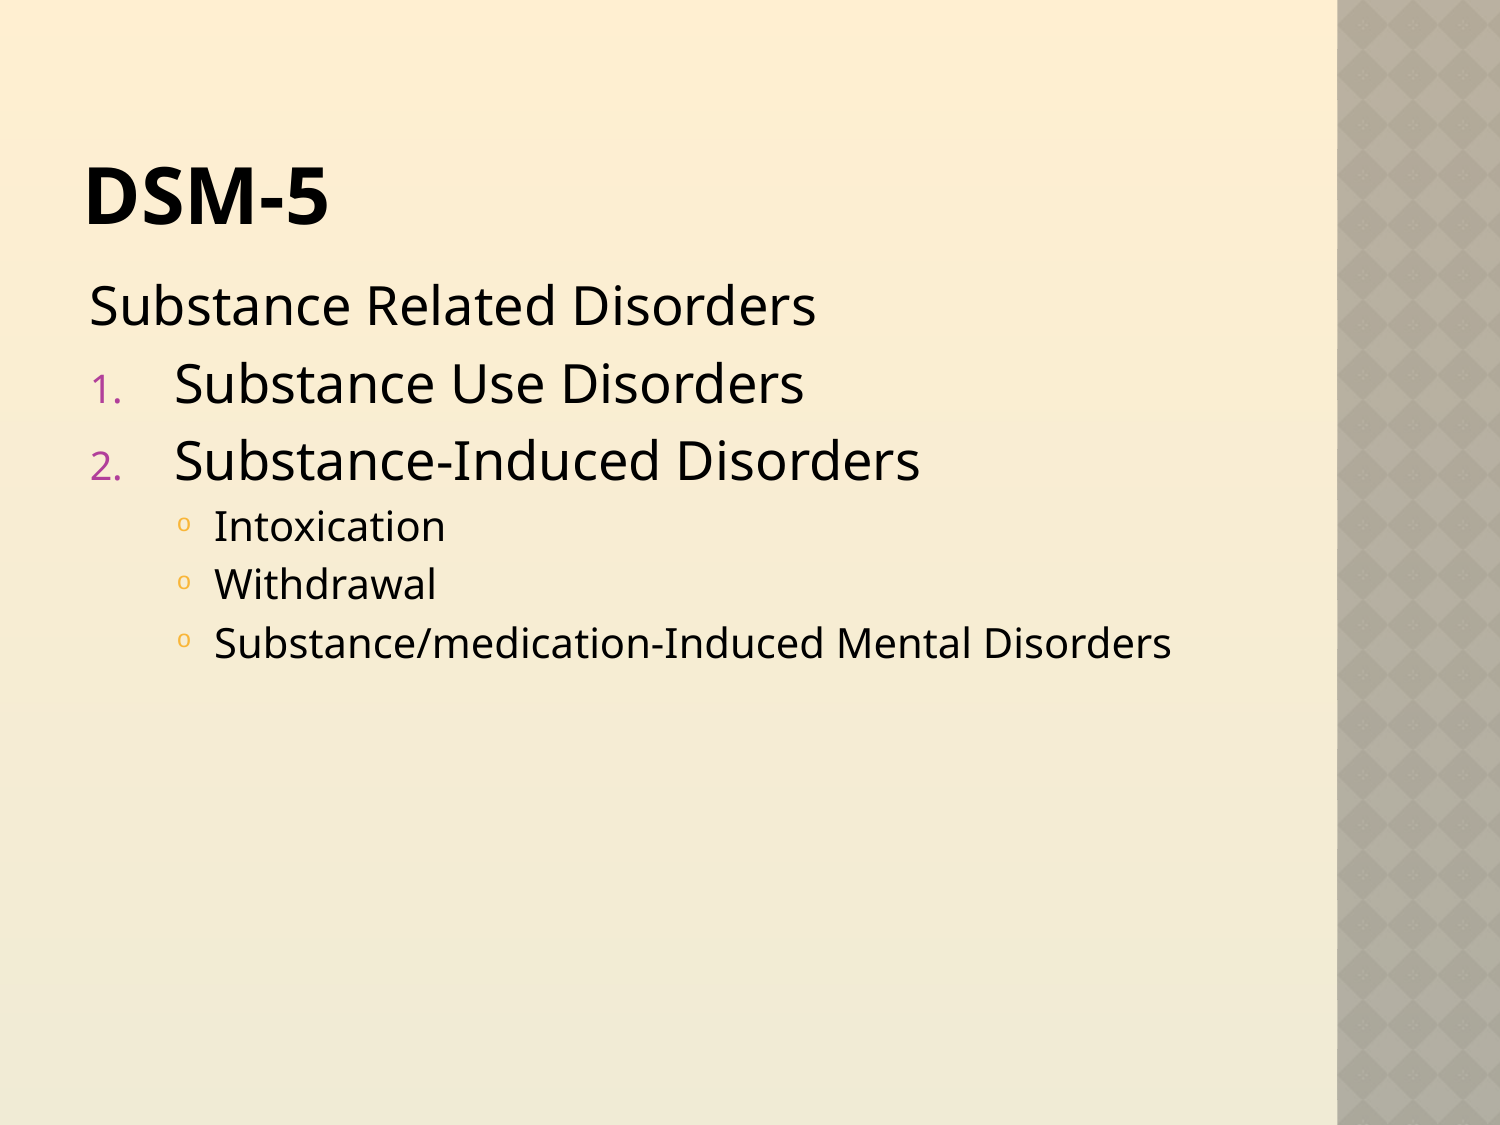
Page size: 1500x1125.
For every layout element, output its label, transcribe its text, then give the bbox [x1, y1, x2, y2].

title DSM-5 [75, 52, 1263, 240]
list Substance Related Disorders Substance Use Disorders Substance-Induced Disorders Intoxication Withdrawal Substance/medication-Induced Mental Disorders [75, 264, 1263, 1059]
